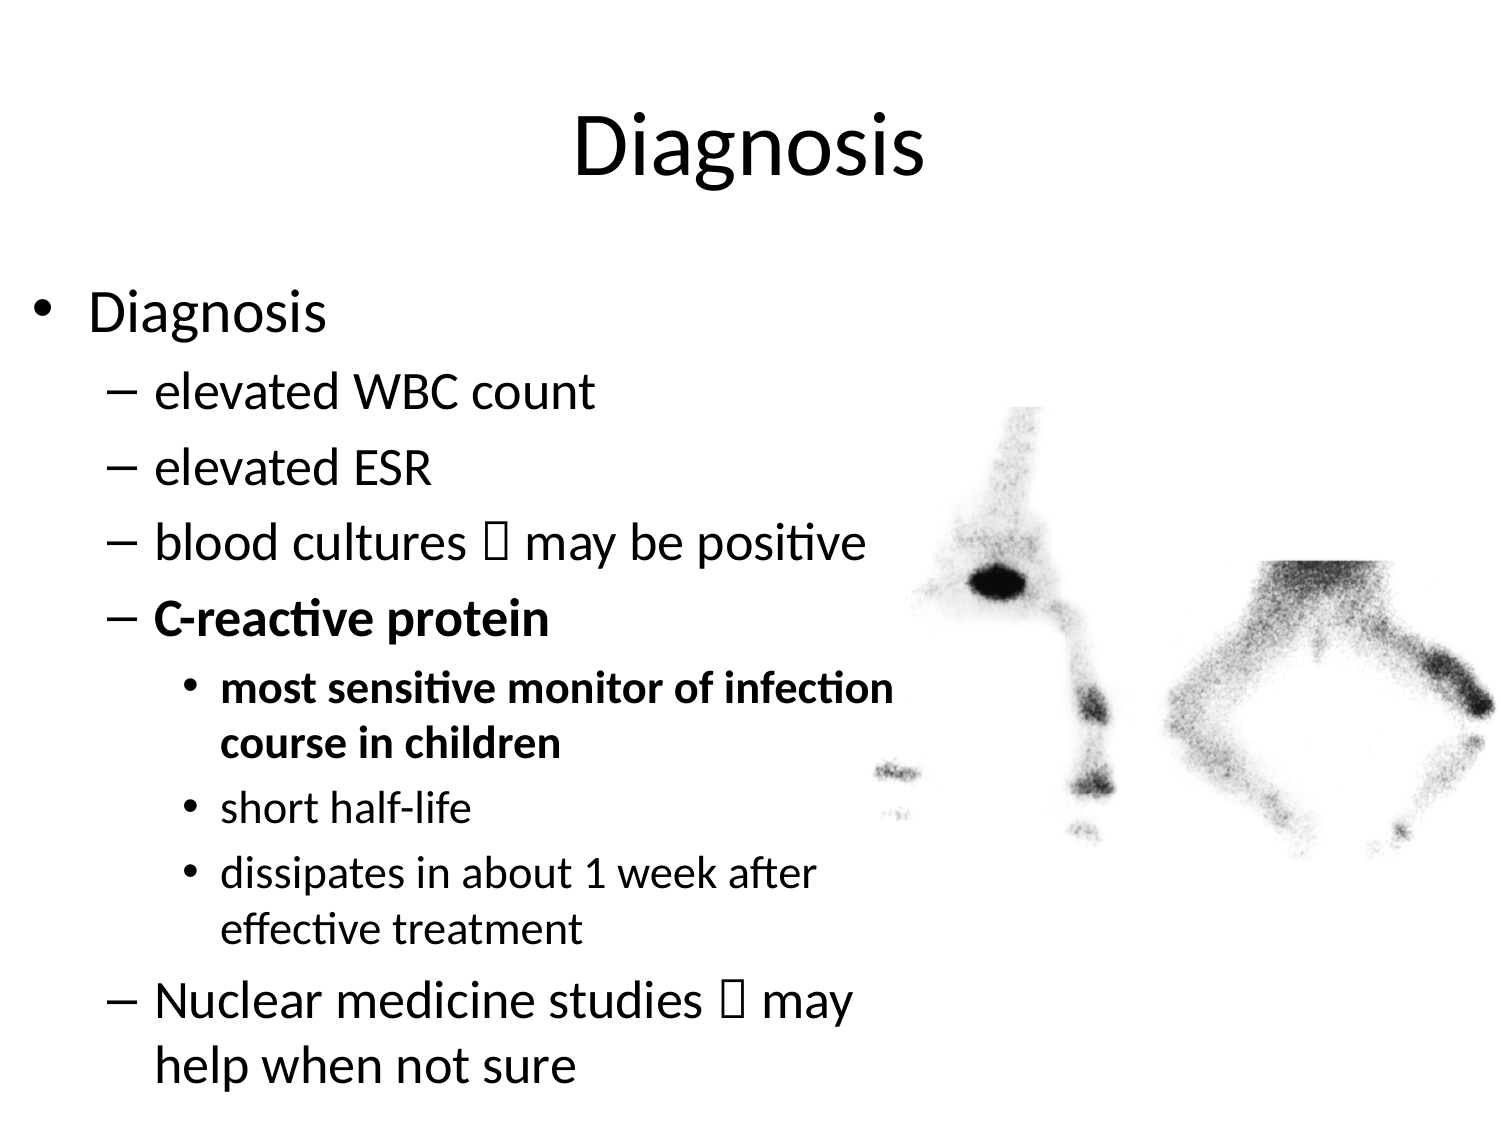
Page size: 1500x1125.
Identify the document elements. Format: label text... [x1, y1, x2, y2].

picture [859, 391, 1500, 861]
title Diagnosis [75, 45, 1425, 233]
list Diagnosis elevated WBC count elevated ESR blood cultures  may be positive C-reactive protein most sensitive monitor of infection course in children short half-life dissipates in about 1 week after effective treatment Nuclear medicine studies  may help when not sure [16, 262, 950, 1107]
